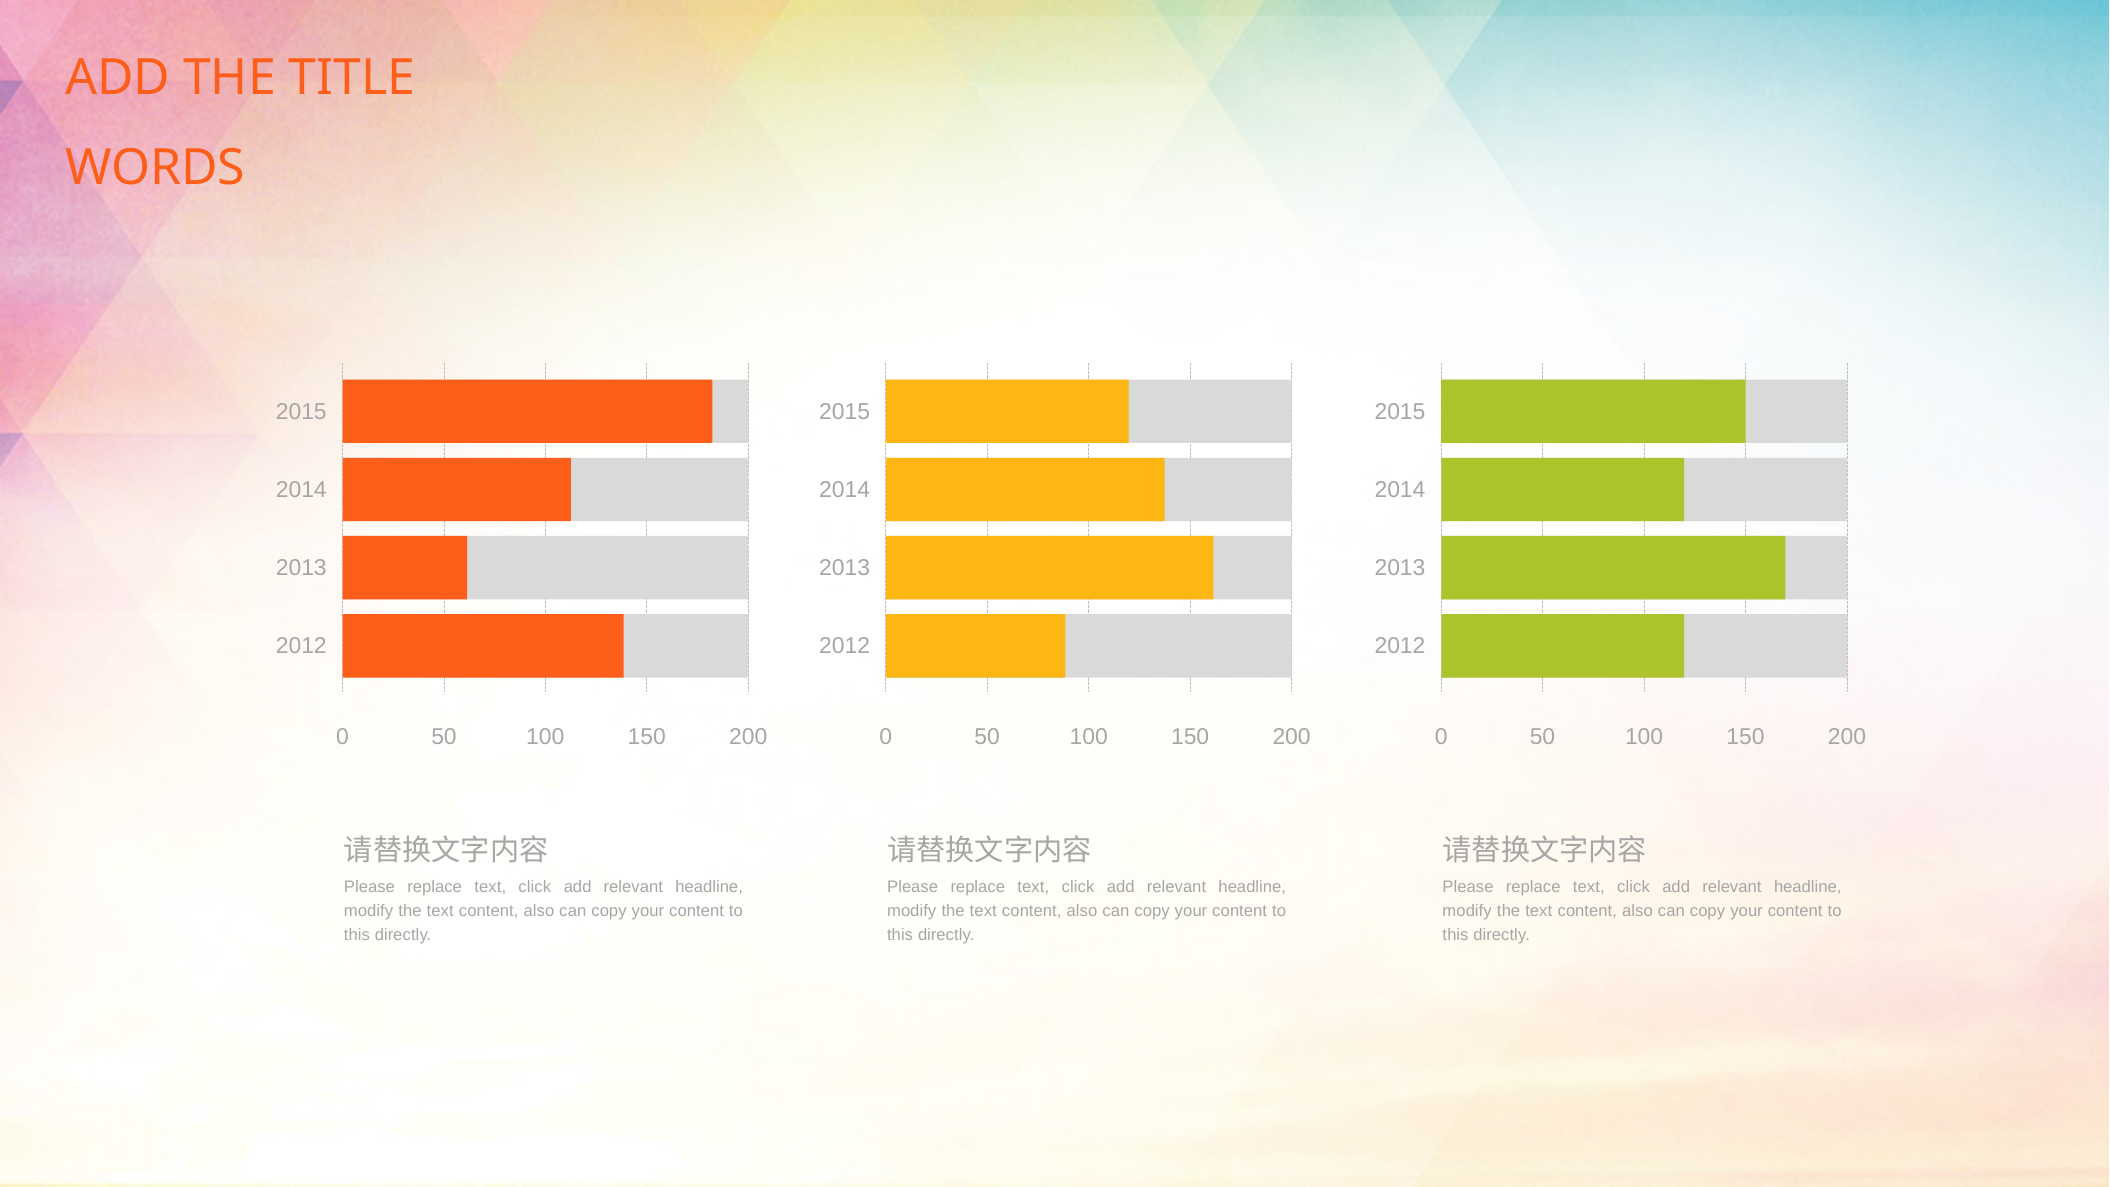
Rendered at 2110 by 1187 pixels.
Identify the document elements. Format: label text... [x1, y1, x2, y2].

text_box 请替换文字内容 [887, 823, 1161, 866]
picture [0, 0, 2109, 1187]
text_box Please replace text, click add relevant headline, modify the text content, also can copy your content to this directly. [887, 871, 1287, 944]
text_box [1358, 362, 1882, 758]
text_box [260, 362, 783, 758]
text_box 请替换文字内容 [343, 823, 617, 866]
text_box ADD THE TITLE WORDS [50, 7, 583, 202]
text_box 请替换文字内容 [1442, 823, 1716, 866]
text_box Please replace text, click add relevant headline, modify the text content, also can copy your content to this directly. [1442, 871, 1843, 944]
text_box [803, 362, 1327, 758]
text_box Please replace text, click add relevant headline, modify the text content, also can copy your content to this directly. [343, 871, 744, 944]
